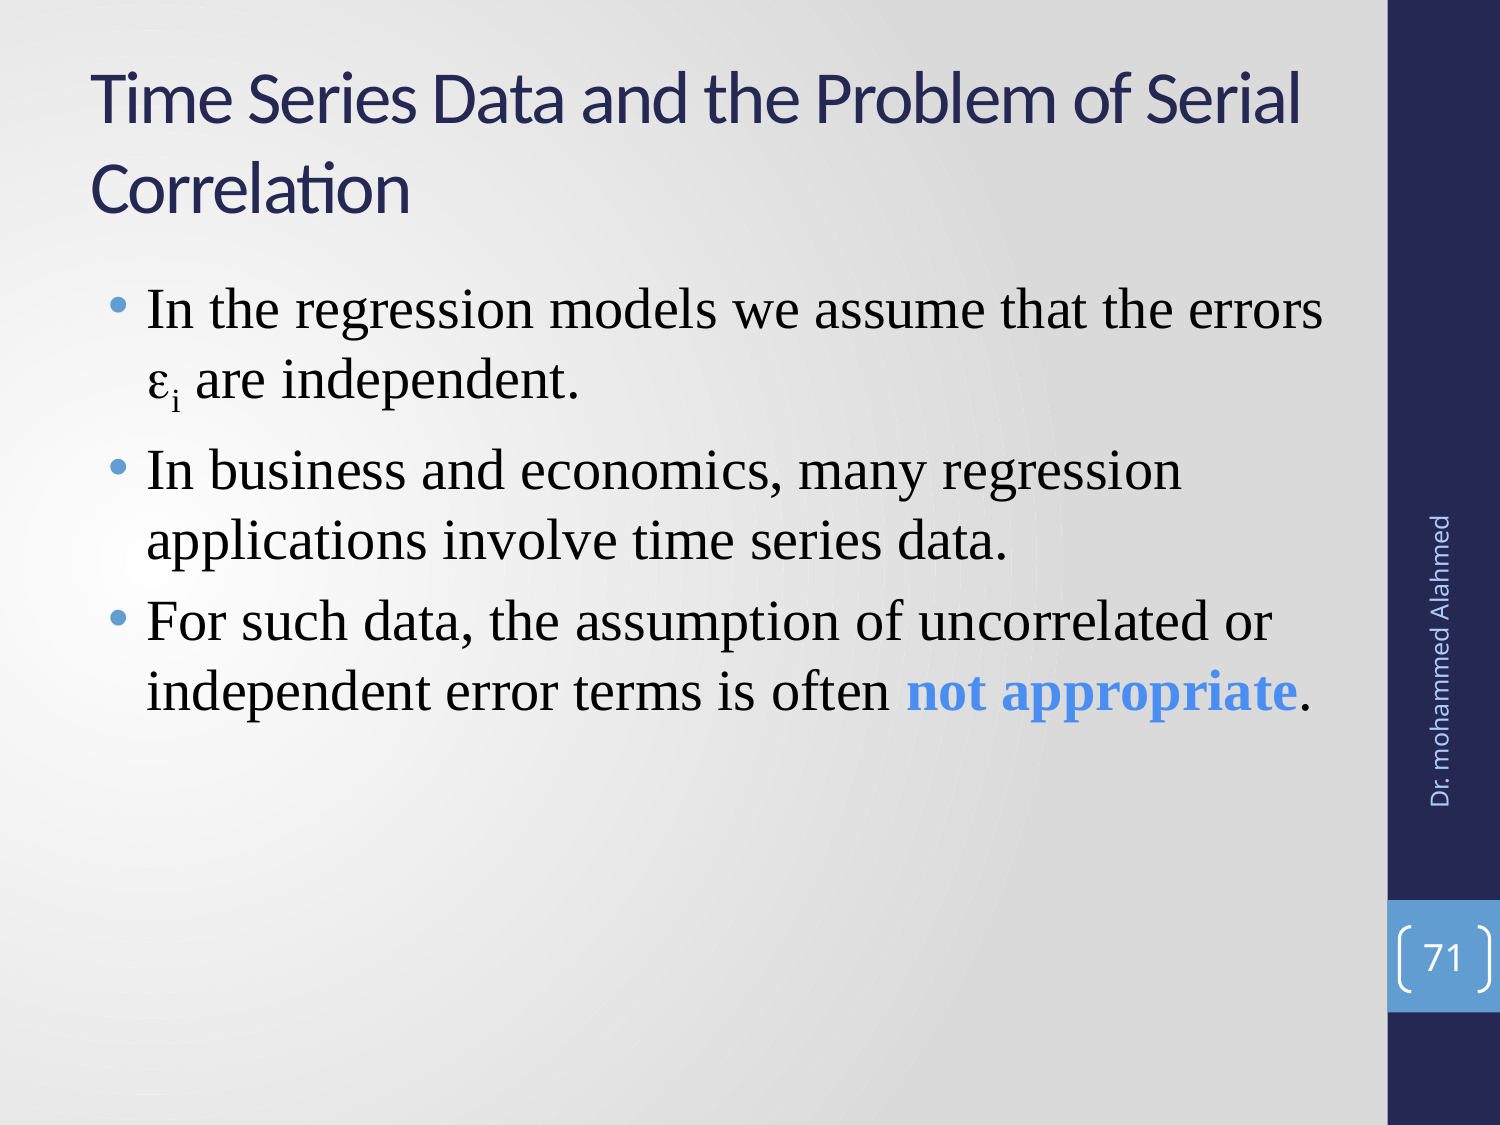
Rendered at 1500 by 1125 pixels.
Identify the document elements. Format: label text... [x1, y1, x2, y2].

slide_number 71 [1397, 925, 1492, 994]
list In the regression models we assume that the errors i are independent. In business and economics, many regression applications involve time series data. For such data, the assumption of uncorrelated or independent error terms is often not appropriate. [75, 262, 1350, 1050]
footer Dr. mohammed Alahmed [1408, 500, 1469, 889]
title Time Series Data and the Problem of Serial Correlation [75, 45, 1325, 233]
